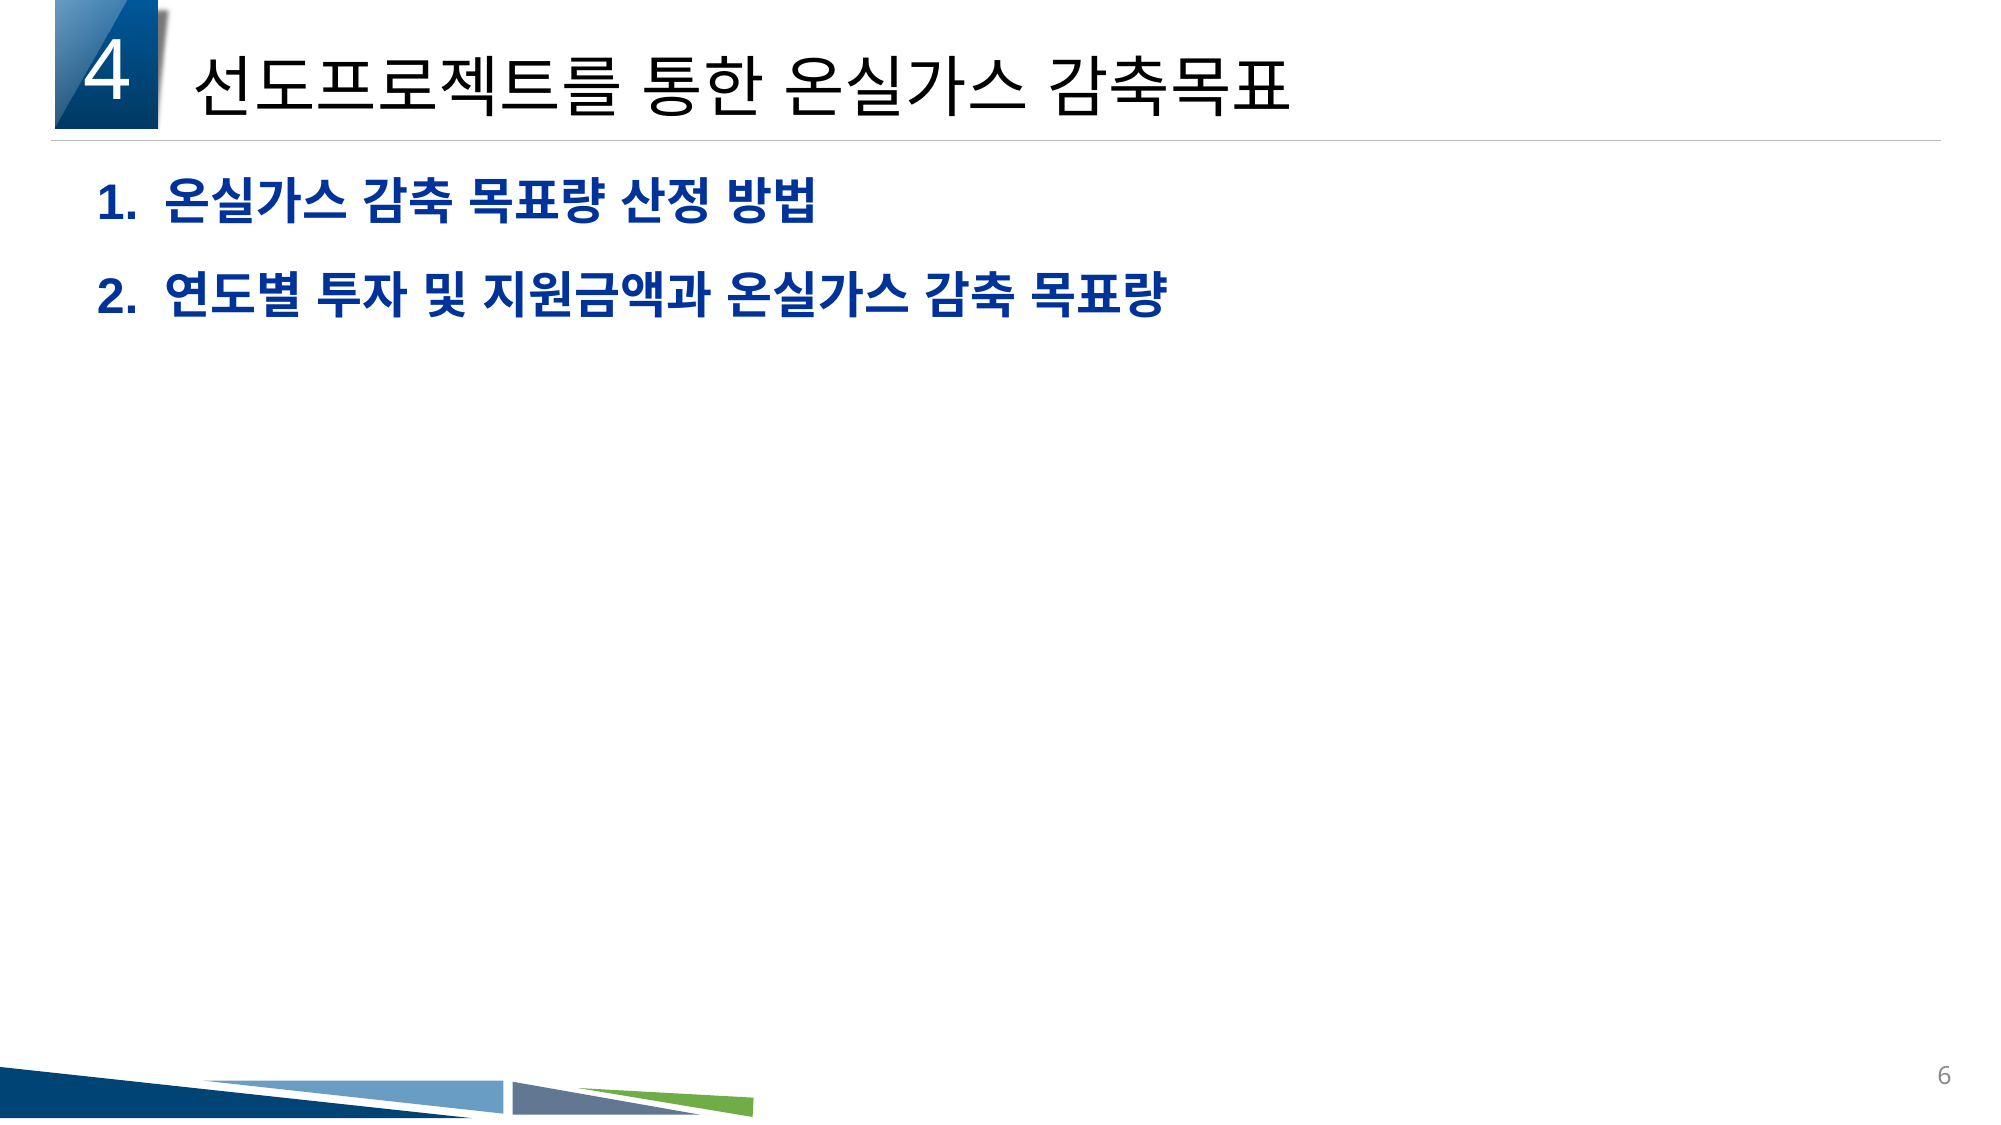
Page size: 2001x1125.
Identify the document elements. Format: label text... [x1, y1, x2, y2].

text_box 4 [62, 29, 152, 156]
slide_number 6 [1516, 1046, 1967, 1107]
text_box 선도프로젝트를 통한 온실가스 감축목표 [177, 37, 1896, 132]
text_box 1. 온실가스 감축 목표량 산정 방법 [82, 161, 1303, 237]
text_box 2. 연도별 투자 및 지원금액과 온실가스 감축 목표량 [82, 256, 1606, 332]
